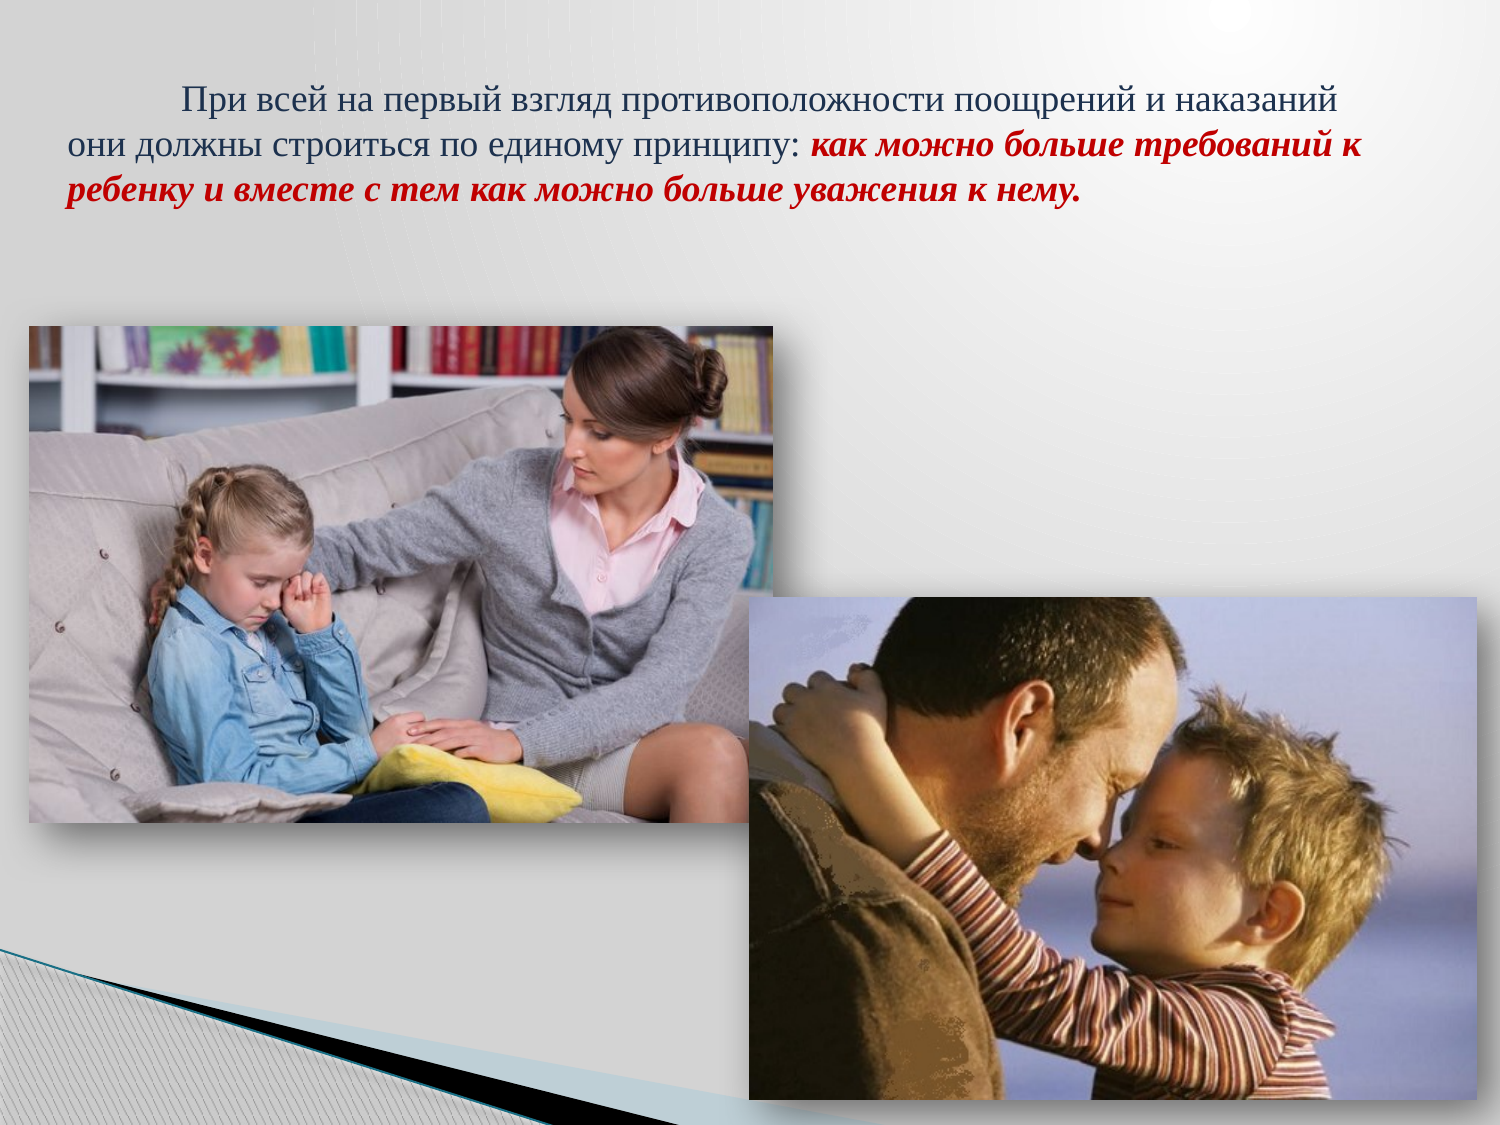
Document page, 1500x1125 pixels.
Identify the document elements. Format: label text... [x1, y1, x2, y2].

picture [29, 326, 1477, 1100]
text_box При всей на первый взгляд противоположности поощрений и наказаний они должны строиться по единому принципу: как можно больше требований к ребенку и вместе с тем как можно больше уважения к нему. [52, 66, 1388, 217]
